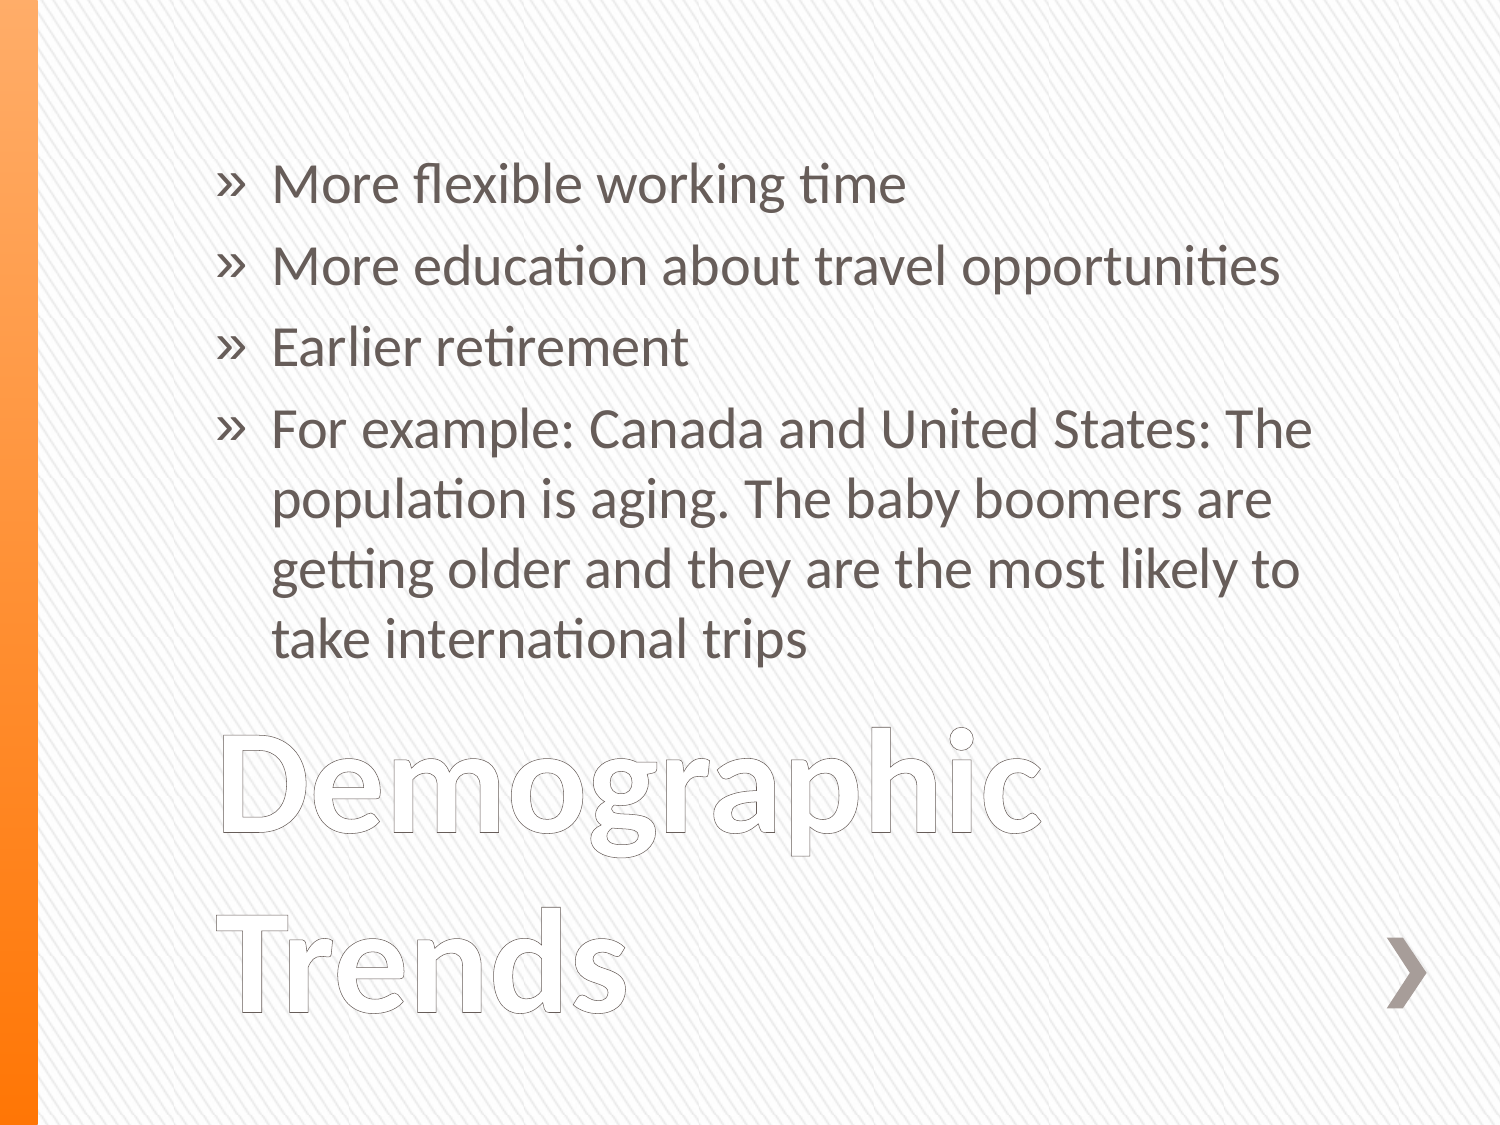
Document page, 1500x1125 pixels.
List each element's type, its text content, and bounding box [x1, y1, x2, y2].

list More flexible working time More education about travel opportunities Earlier retirement For example: Canada and United States: The population is aging. The baby boomers are getting older and they are the most likely to take international trips [200, 137, 1425, 863]
title Demographic Trends [200, 863, 1388, 1050]
